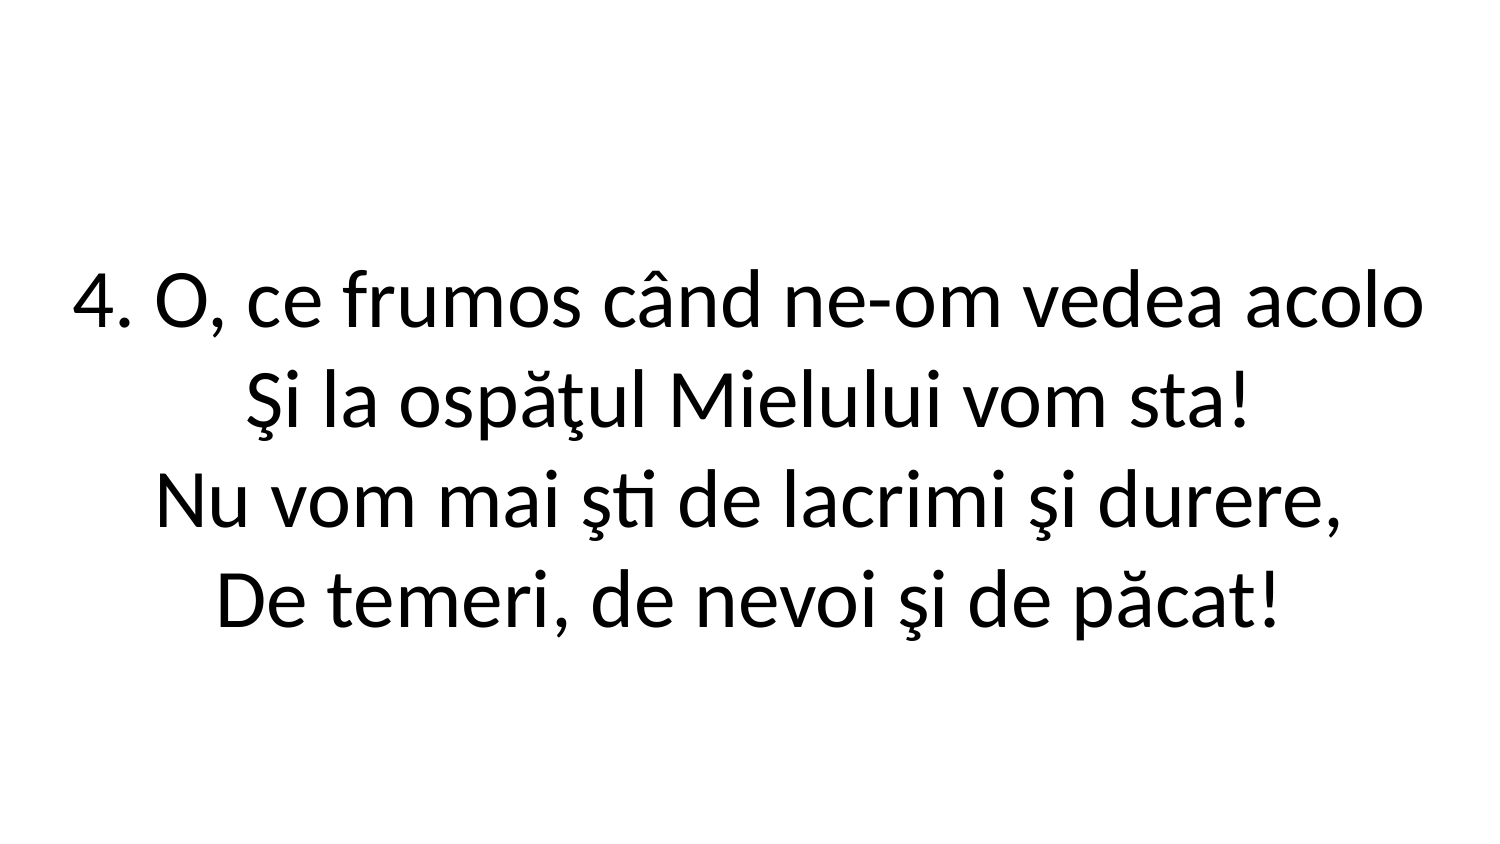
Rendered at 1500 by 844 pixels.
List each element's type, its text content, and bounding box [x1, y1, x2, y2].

text_box 4. O, ce frumos când ne-om vedea acolo Şi la ospăţul Mielului vom sta! Nu vom mai şti de lacrimi şi durere, De temeri, de nevoi şi de păcat! [57, 192, 1443, 652]
